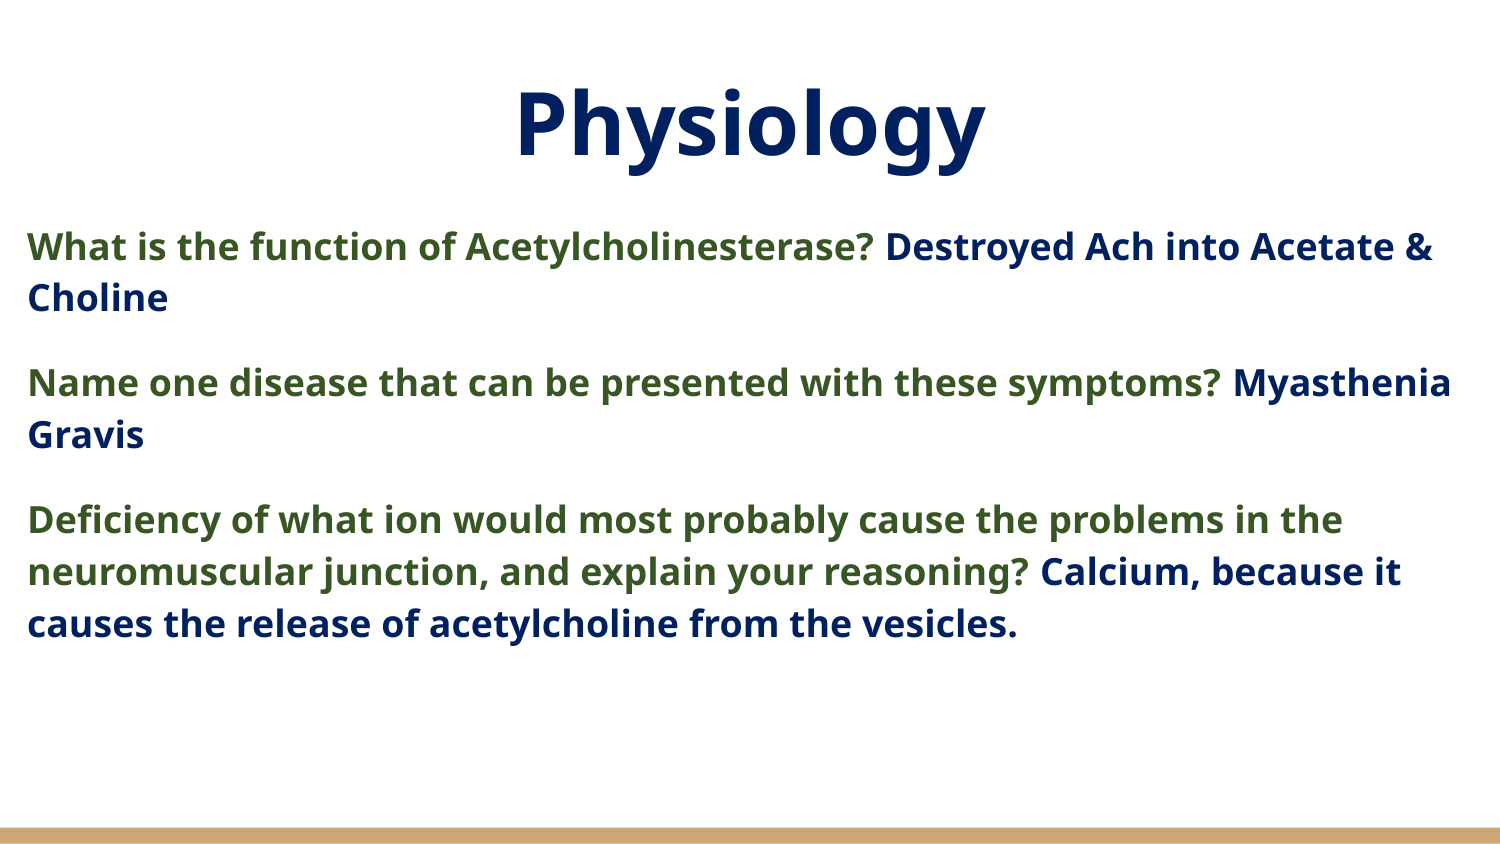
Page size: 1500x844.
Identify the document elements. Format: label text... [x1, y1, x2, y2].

list What is the function of Acetylcholinesterase? Destroyed Ach into Acetate & Choline Name one disease that can be presented with these symptoms? Myasthenia Gravis Deficiency of what ion would most probably cause the problems in the neuromuscular junction, and explain your reasoning? Calcium, because it causes the release of acetylcholine from the vesicles. [12, 200, 1484, 820]
title Physiology [51, 51, 1449, 189]
